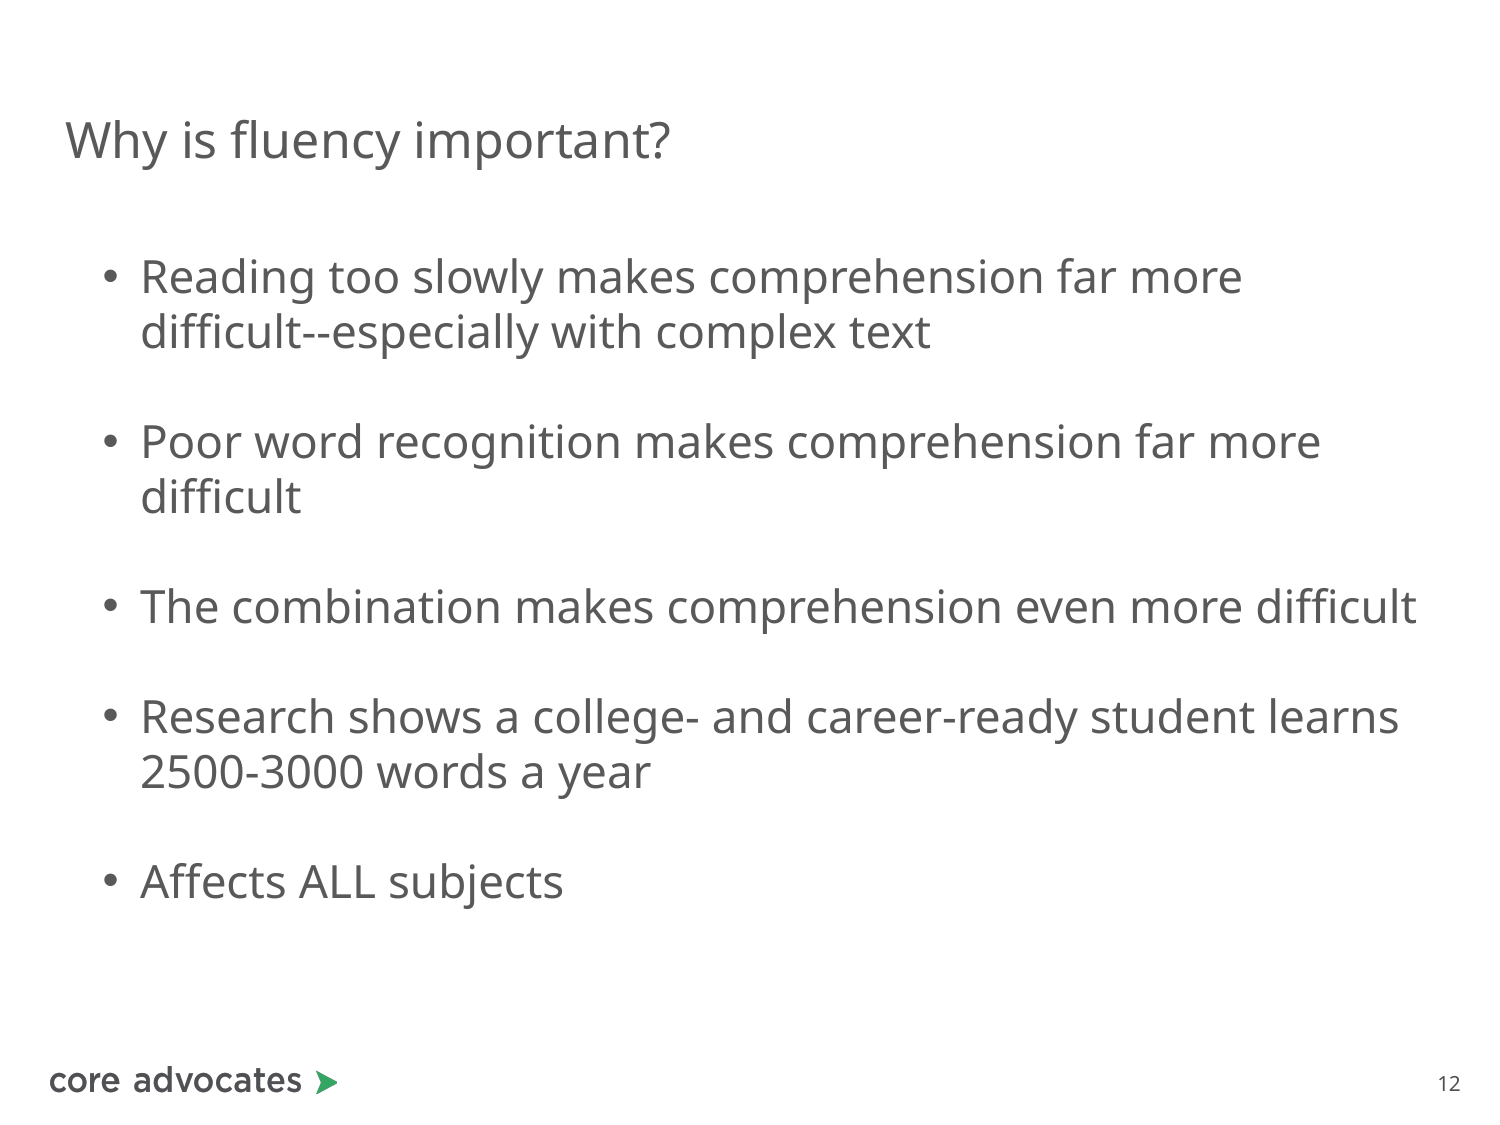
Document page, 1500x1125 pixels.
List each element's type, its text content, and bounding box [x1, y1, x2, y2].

list Reading too slowly makes comprehension far more difficult--especially with complex text Poor word recognition makes comprehension far more difficult The combination makes comprehension even more difficult Research shows a college- and career-ready student learns 2500-3000 words a year Affects ALL subjects [50, 232, 1457, 976]
picture [50, 1066, 337, 1094]
title Why is fluency important? [50, 45, 1457, 232]
